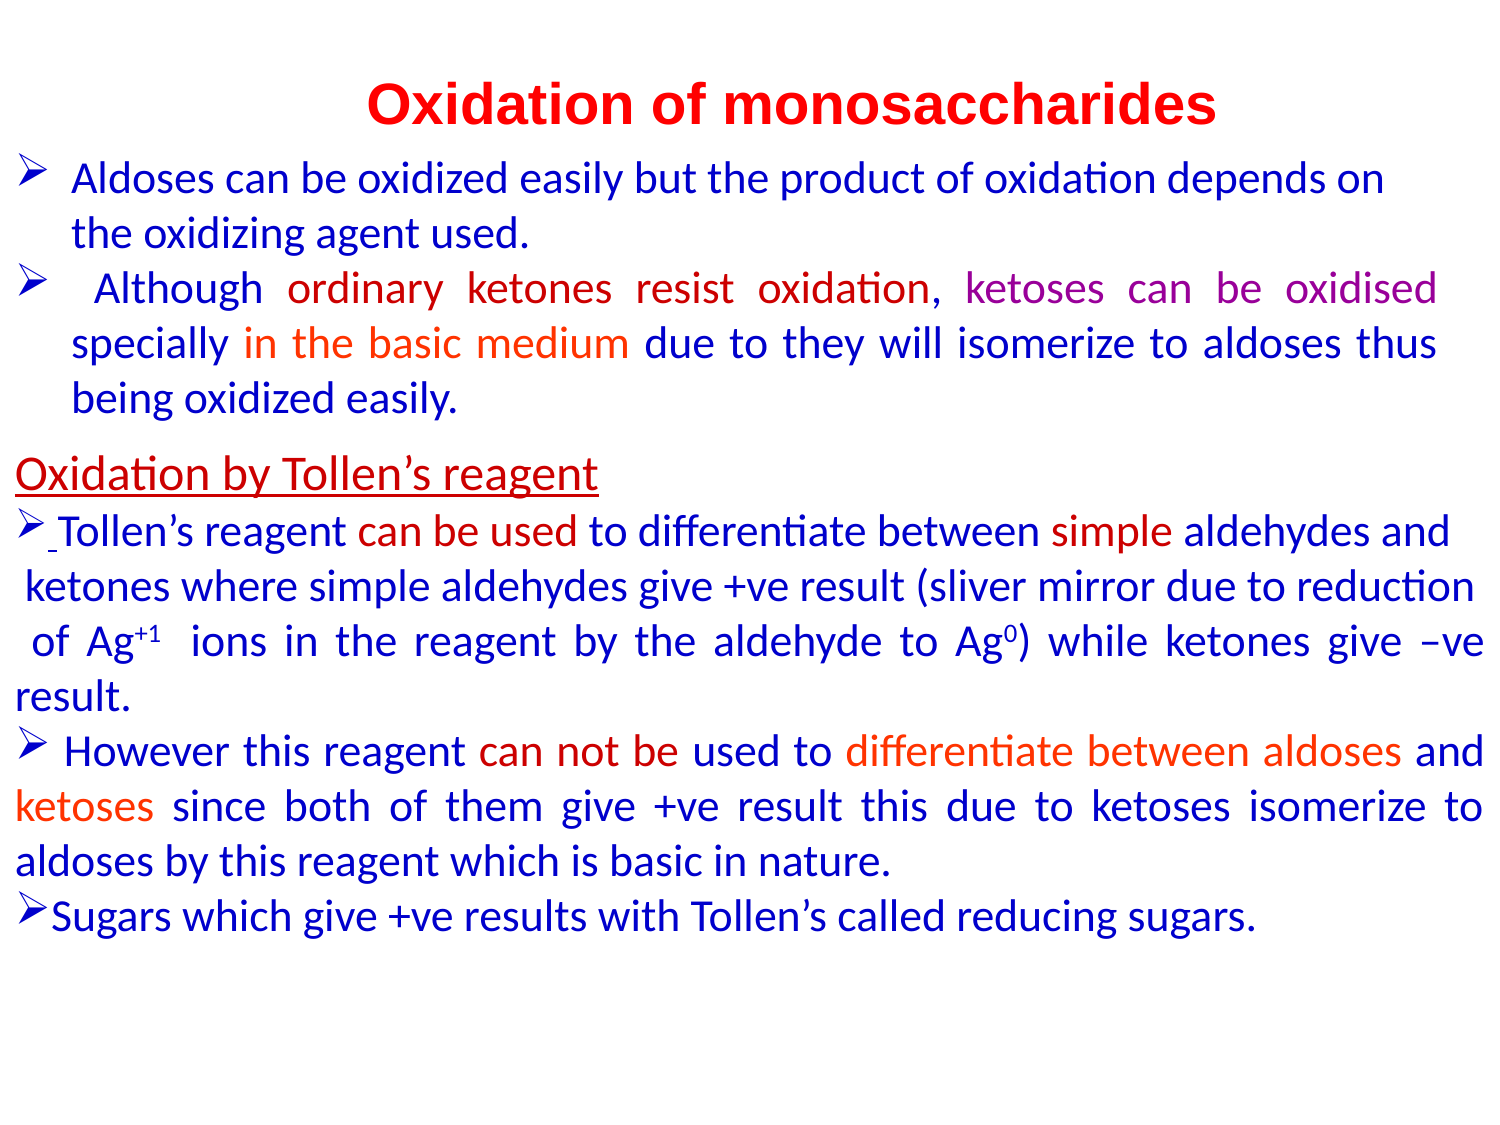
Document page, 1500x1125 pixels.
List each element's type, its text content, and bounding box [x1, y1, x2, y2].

text_box Oxidation by Tollen’s reagent Tollen’s reagent can be used to differentiate between simple aldehydes and ketones where simple aldehydes give +ve result (sliver mirror due to reduction of Ag+1 ions in the reagent by the aldehyde to Ag0) while ketones give –ve result. However this reagent can not be used to differentiate between aldoses and ketoses since both of them give +ve result this due to ketoses isomerize to aldoses by this reagent which is basic in nature. Sugars which give +ve results with Tollen’s called reducing sugars. [0, 433, 1500, 949]
text_box Aldoses can be oxidized easily but the product of oxidation depends on the oxidizing agent used. Although ordinary ketones resist oxidation, ketoses can be oxidised specially in the basic medium due to they will isomerize to aldoses thus being oxidized easily. [0, 140, 1453, 431]
text_box Oxidation of monosaccharides [351, 58, 1301, 140]
